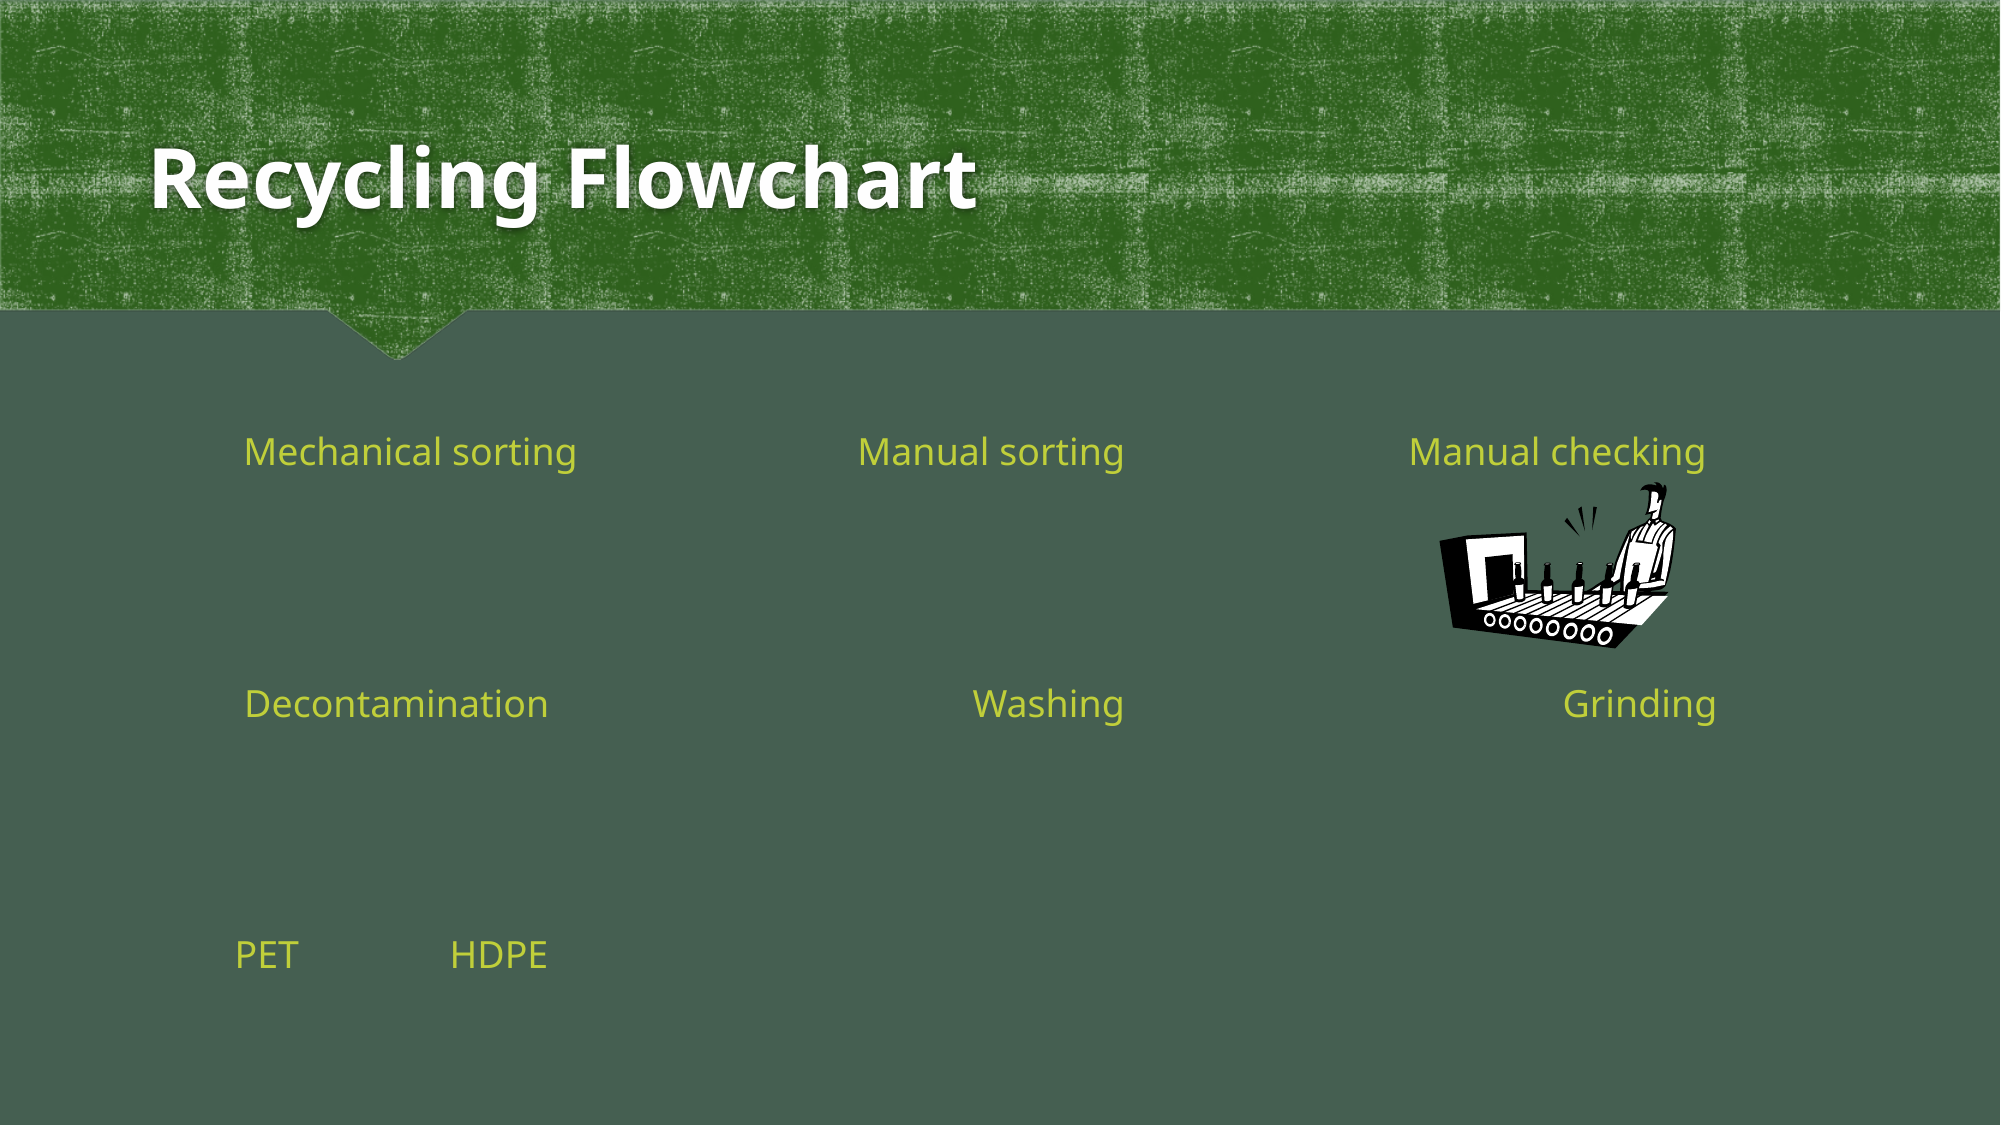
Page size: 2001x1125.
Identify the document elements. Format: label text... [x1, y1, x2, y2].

text_box HDPE [434, 923, 575, 984]
text_box Washing [957, 672, 1140, 733]
text_box Grinding [1547, 672, 1733, 733]
text_box Mechanical sorting [228, 420, 594, 481]
text_box Manual checking [1393, 420, 1722, 481]
picture [1439, 482, 1676, 648]
text_box PET [219, 923, 329, 984]
text_box Manual sorting [842, 420, 1141, 481]
title Recycling Flowchart [132, 73, 1868, 233]
text_box Decontamination [229, 672, 565, 733]
